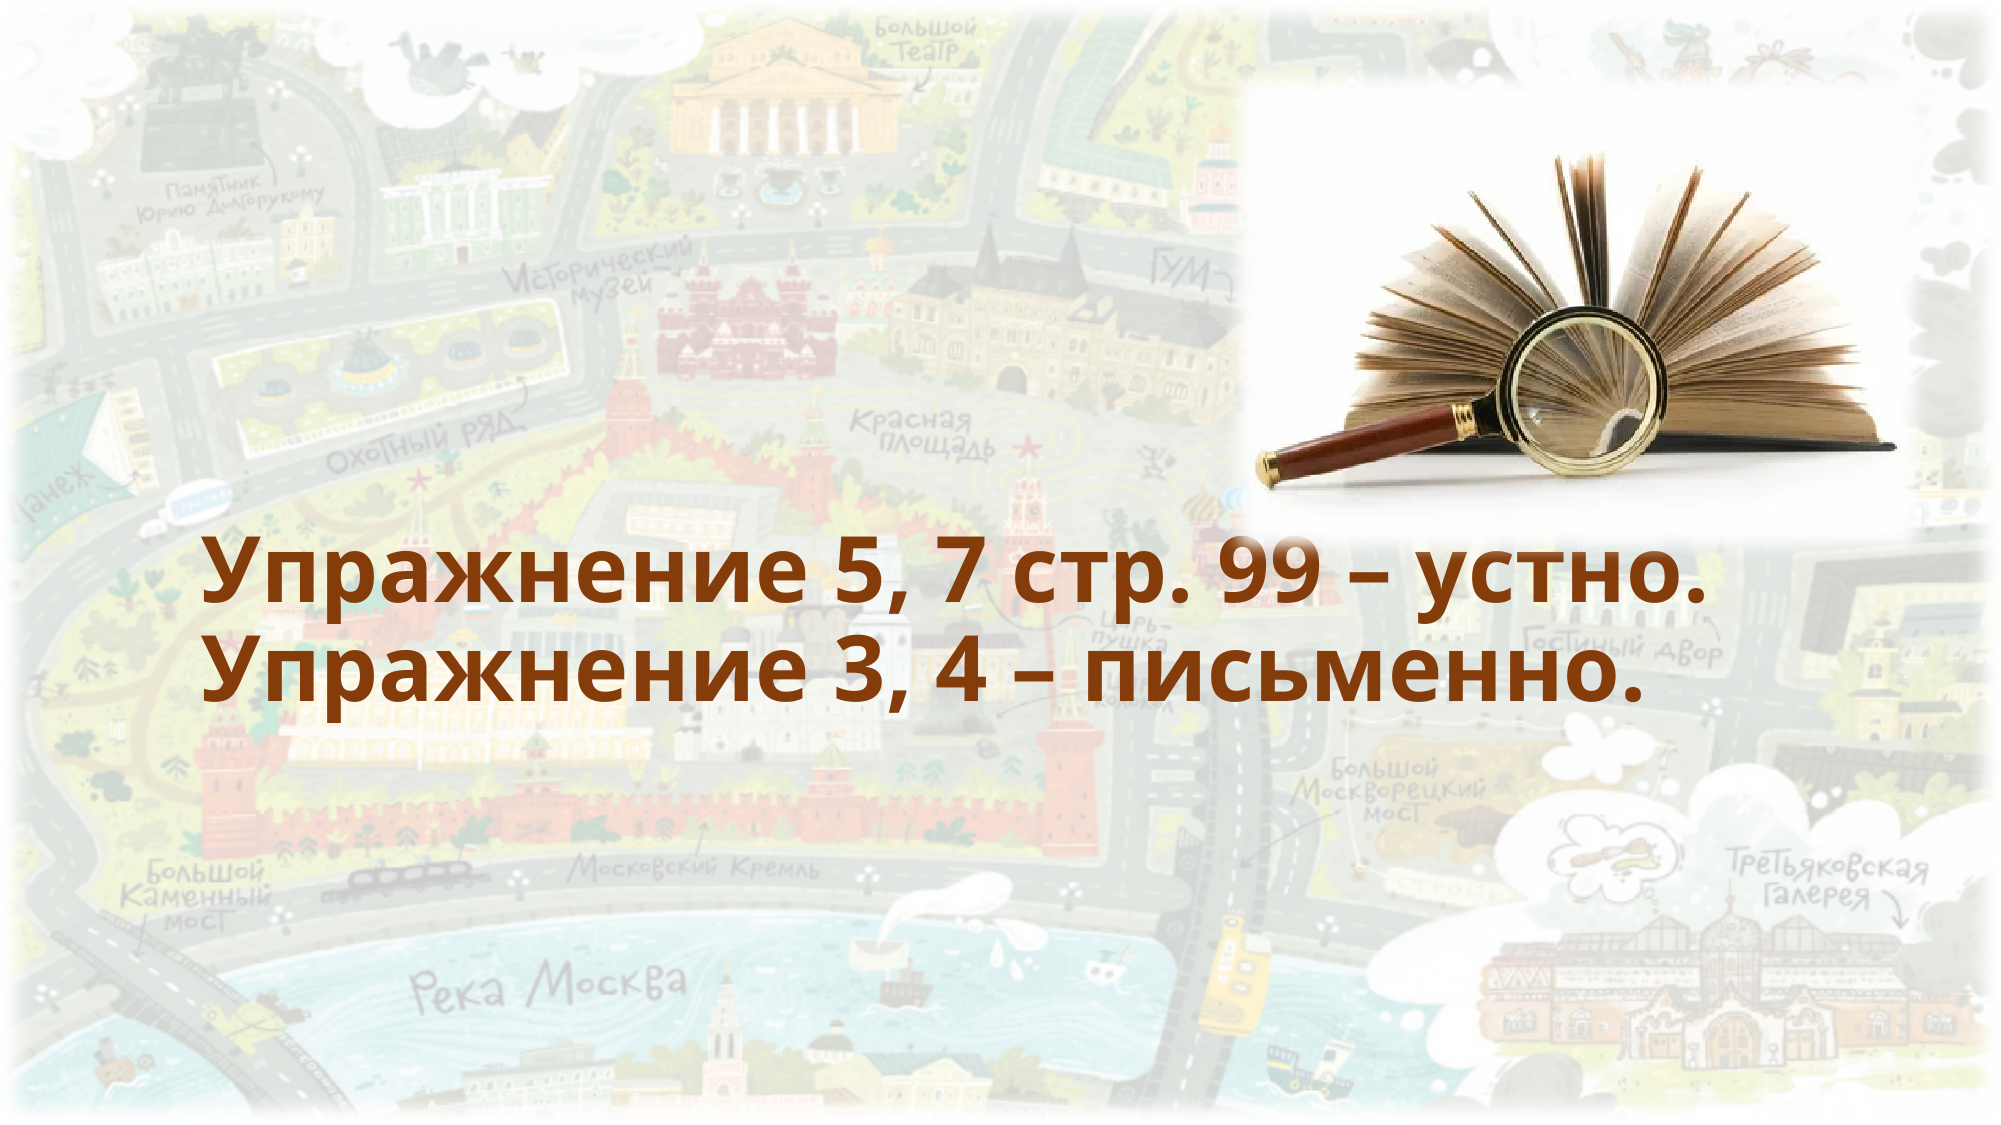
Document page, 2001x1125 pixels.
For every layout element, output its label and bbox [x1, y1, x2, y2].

picture [0, 0, 2000, 1125]
list [1221, 59, 1932, 563]
